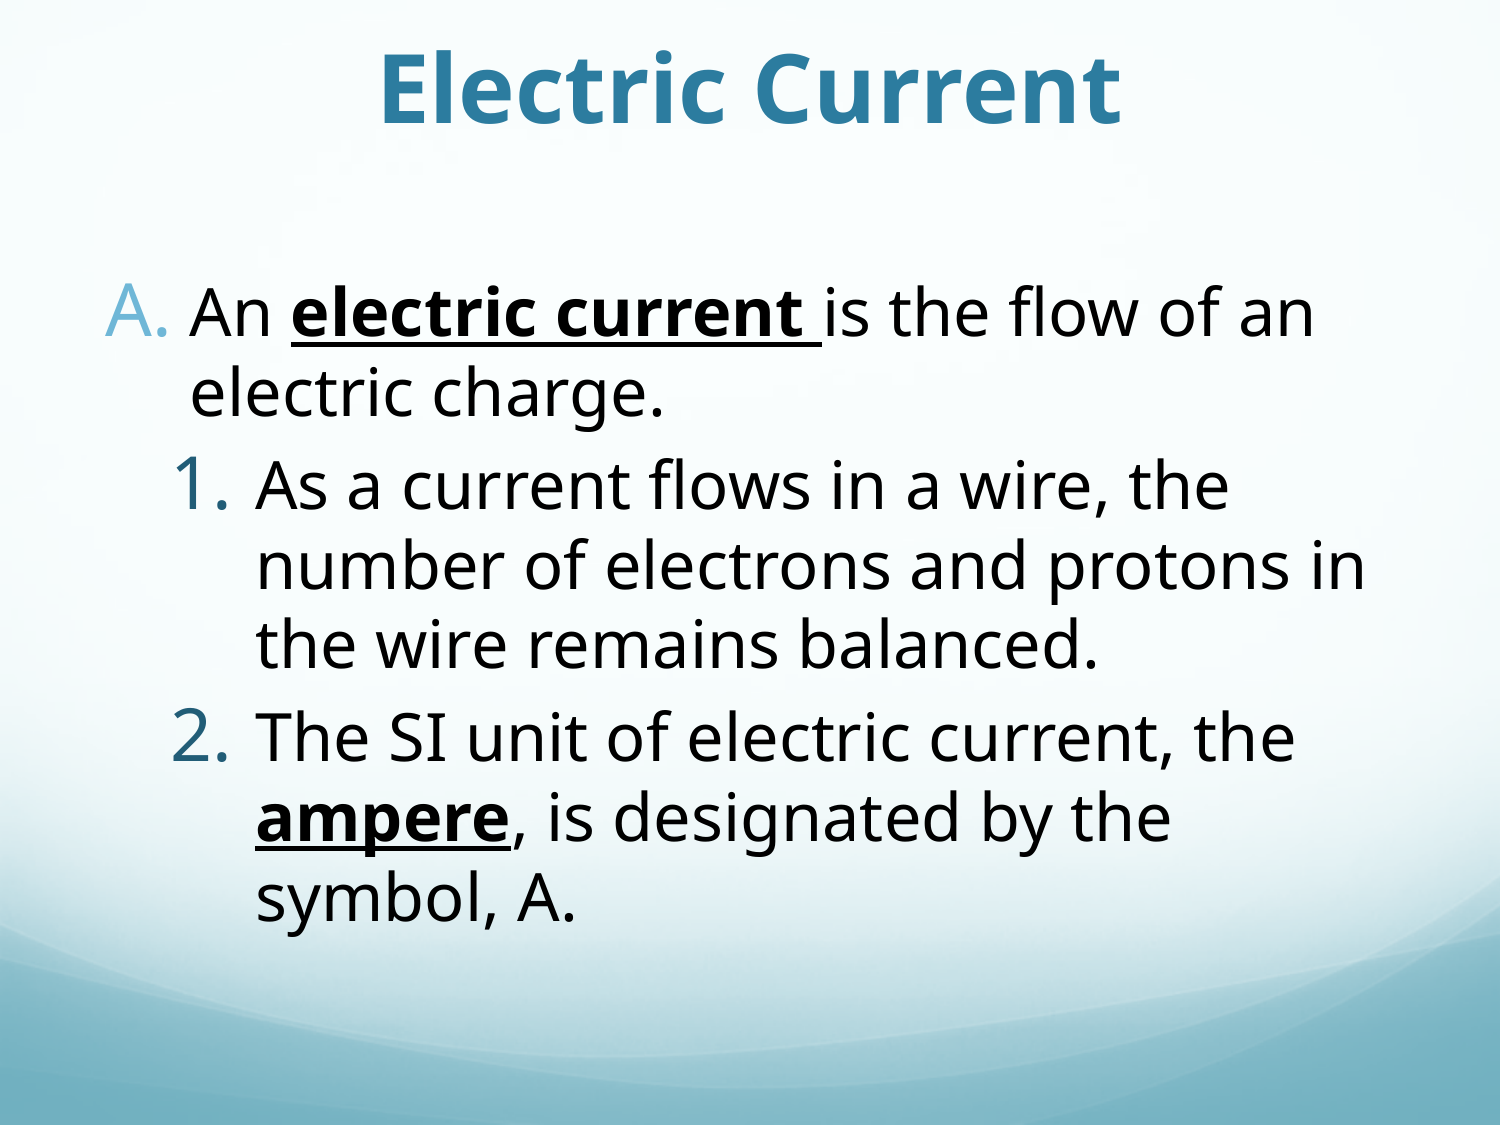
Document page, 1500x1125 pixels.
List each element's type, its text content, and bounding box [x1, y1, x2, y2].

list An electric current is the flow of an electric charge. As a current flows in a wire, the number of electrons and protons in the wire remains balanced. The SI unit of electric current, the ampere, is designated by the symbol, A. [90, 262, 1410, 975]
title Electric Current [90, 17, 1410, 150]
